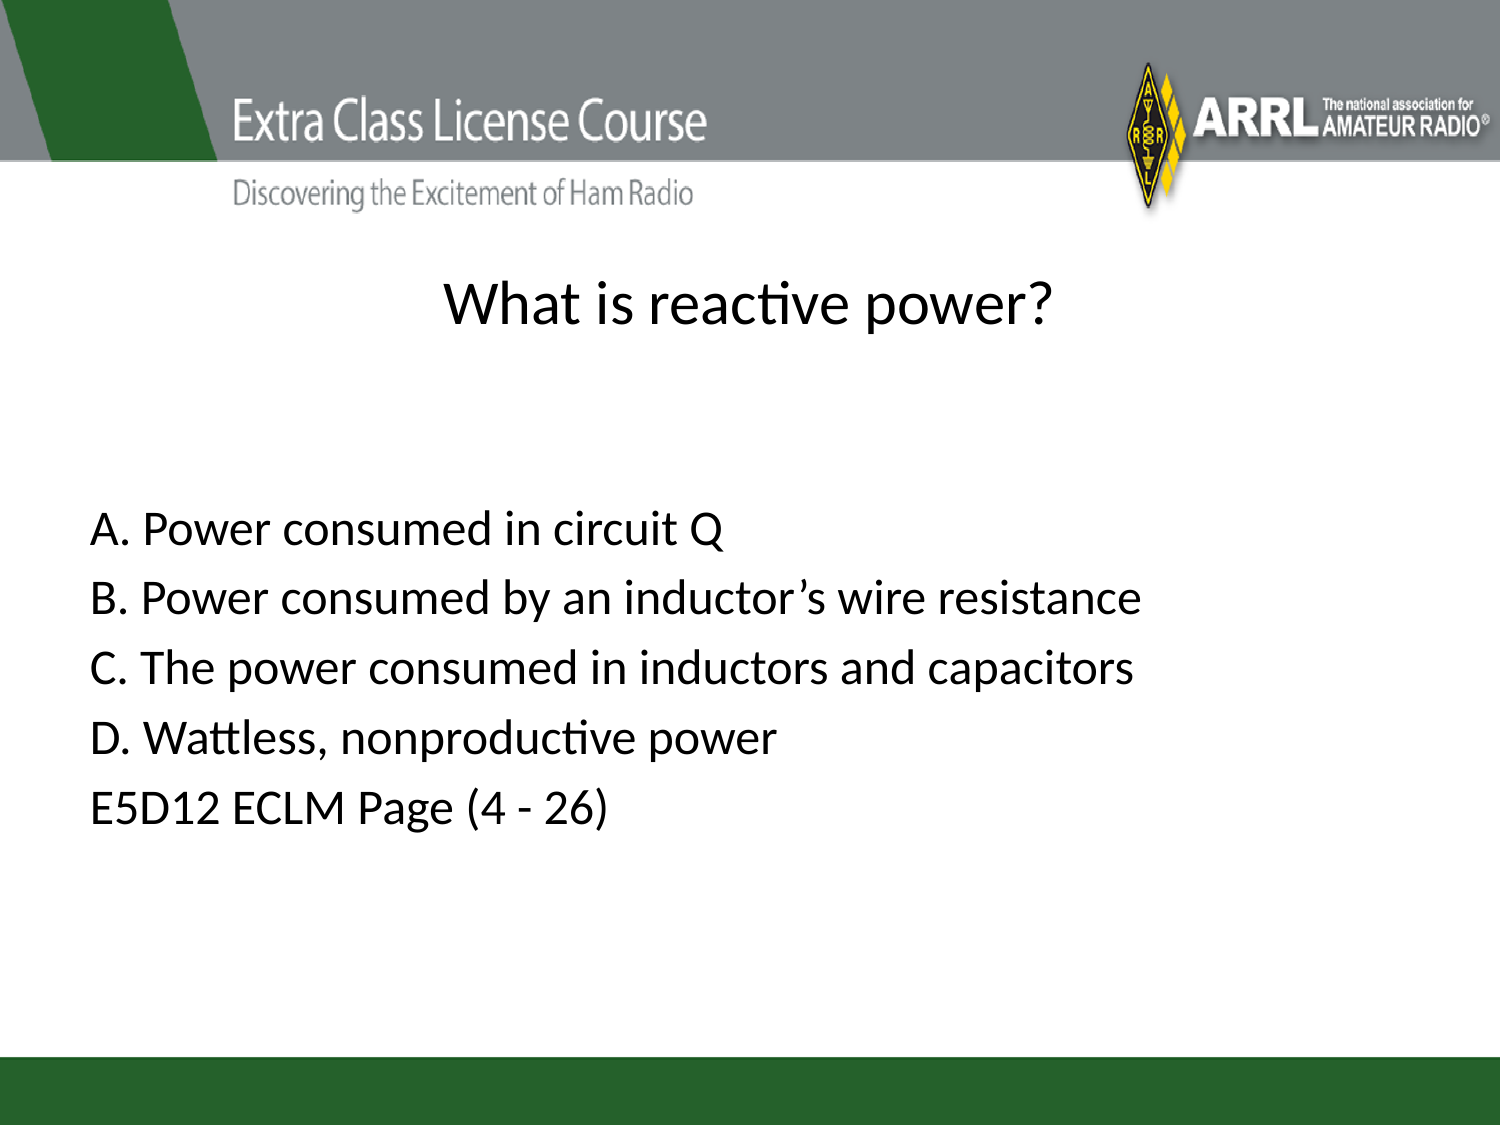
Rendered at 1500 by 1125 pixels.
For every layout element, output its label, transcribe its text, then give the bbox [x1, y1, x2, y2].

picture [0, 0, 1500, 1125]
title What is reactive power? [75, 254, 1425, 435]
list A. Power consumed in circuit Q B. Power consumed by an inductor’s wire resistance C. The power consumed in inductors and capacitors D. Wattless, nonproductive power E5D12 ECLM Page (4 - 26) [75, 487, 1425, 1005]
